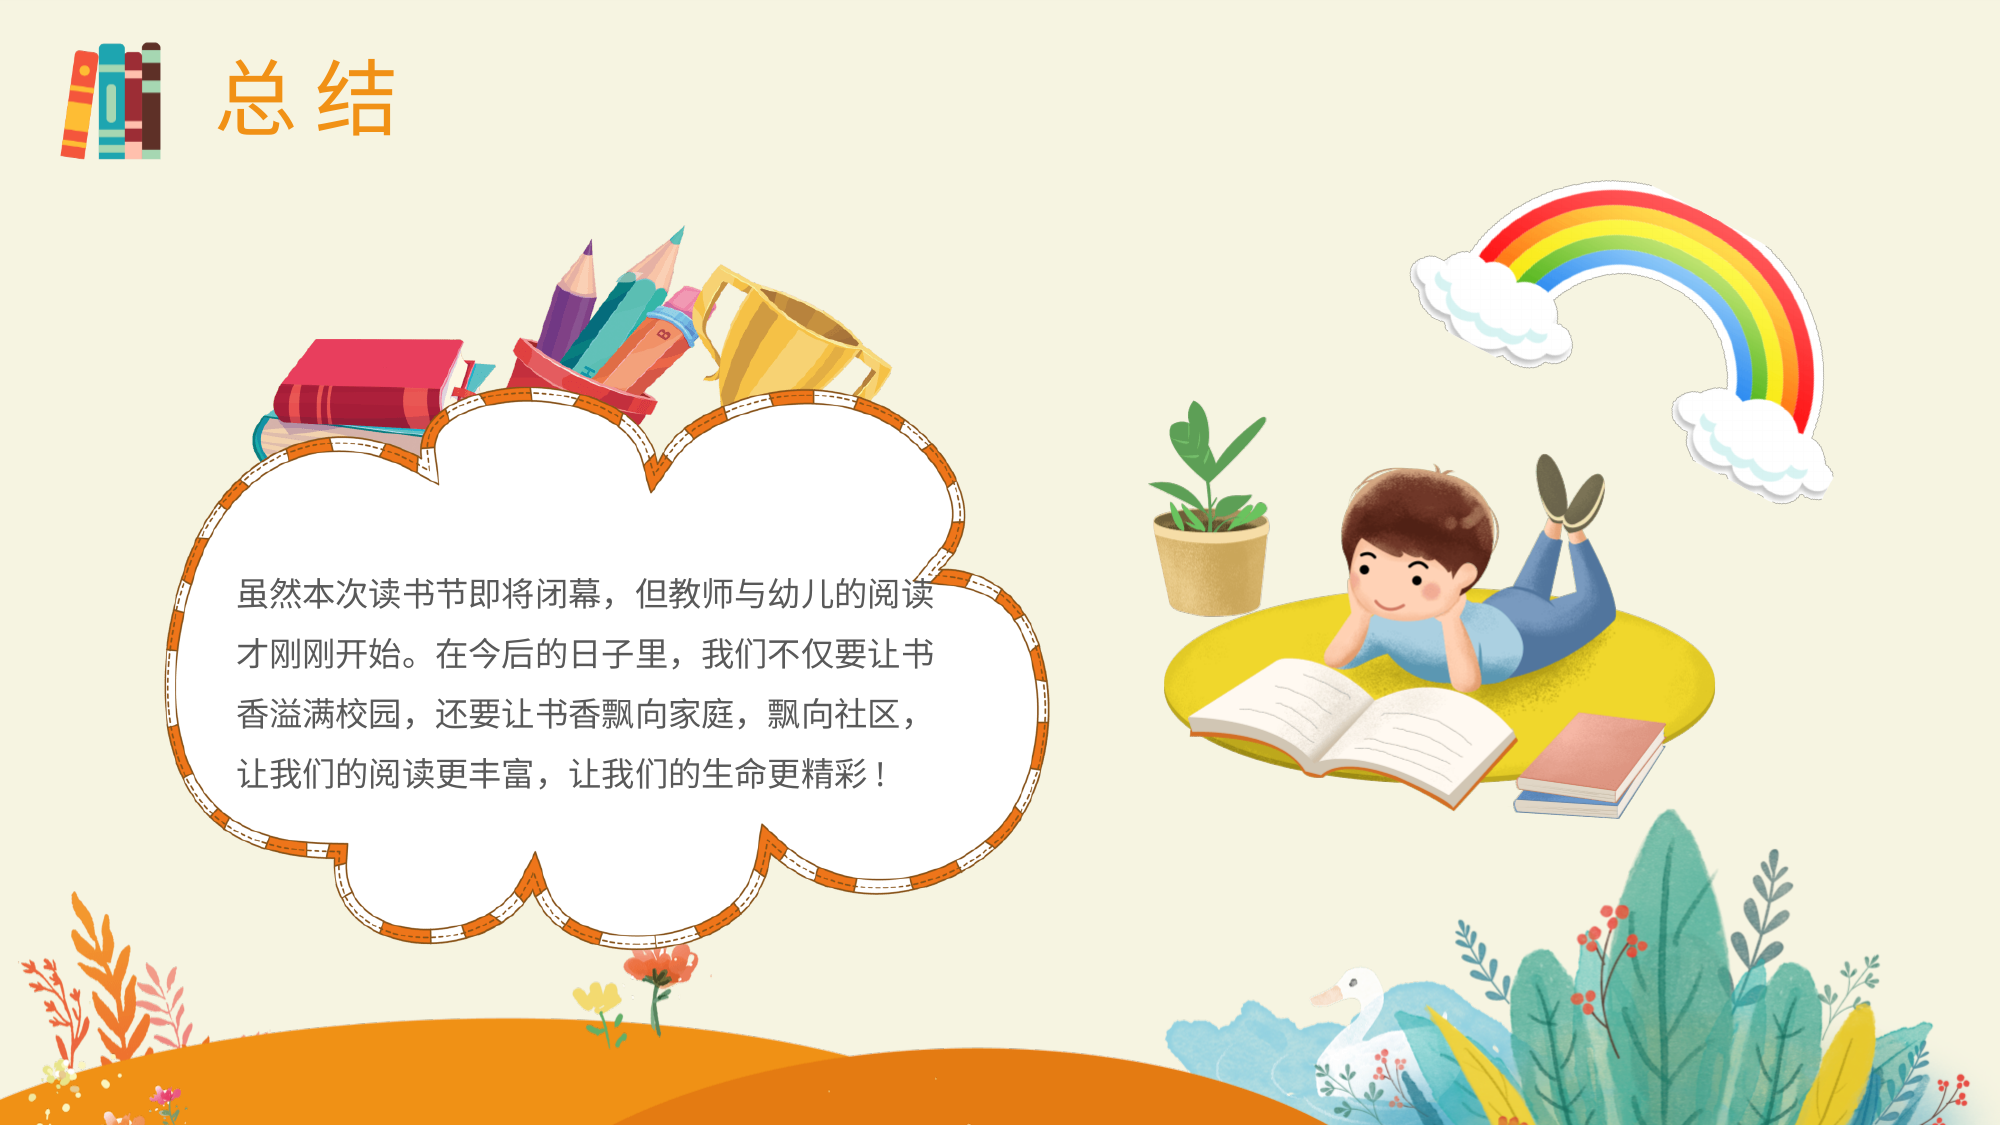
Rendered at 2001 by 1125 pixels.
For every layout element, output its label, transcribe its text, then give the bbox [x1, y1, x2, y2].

text_box 总 结 [199, 39, 415, 154]
picture [0, 0, 2000, 1125]
